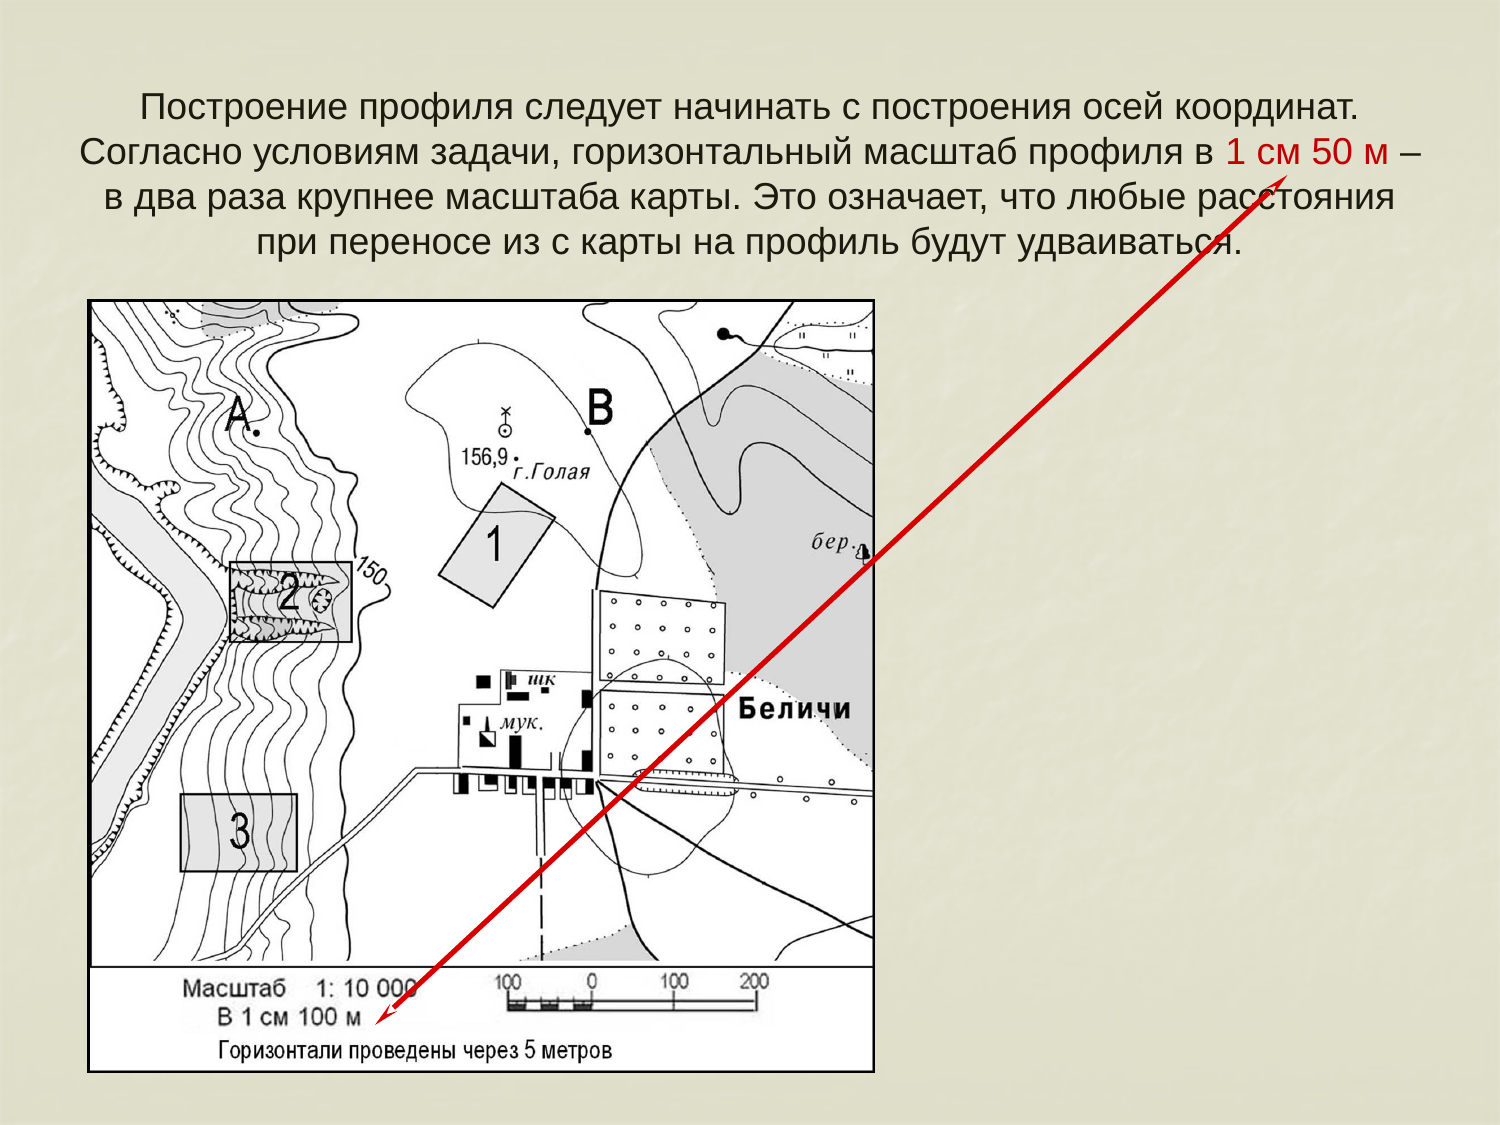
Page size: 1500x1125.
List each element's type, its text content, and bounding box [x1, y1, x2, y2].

text_box Построение профиля следует начинать с построения осей координат. Согласно условиям задачи, горизонтальный масштаб профиля в 1 см 50 м – в два раза крупнее масштаба карты. Это означает, что любые расстояния при переносе из с карты на профиль будут удваиваться. [62, 74, 1438, 270]
text_box [1269, 174, 1288, 193]
picture [87, 299, 876, 1073]
